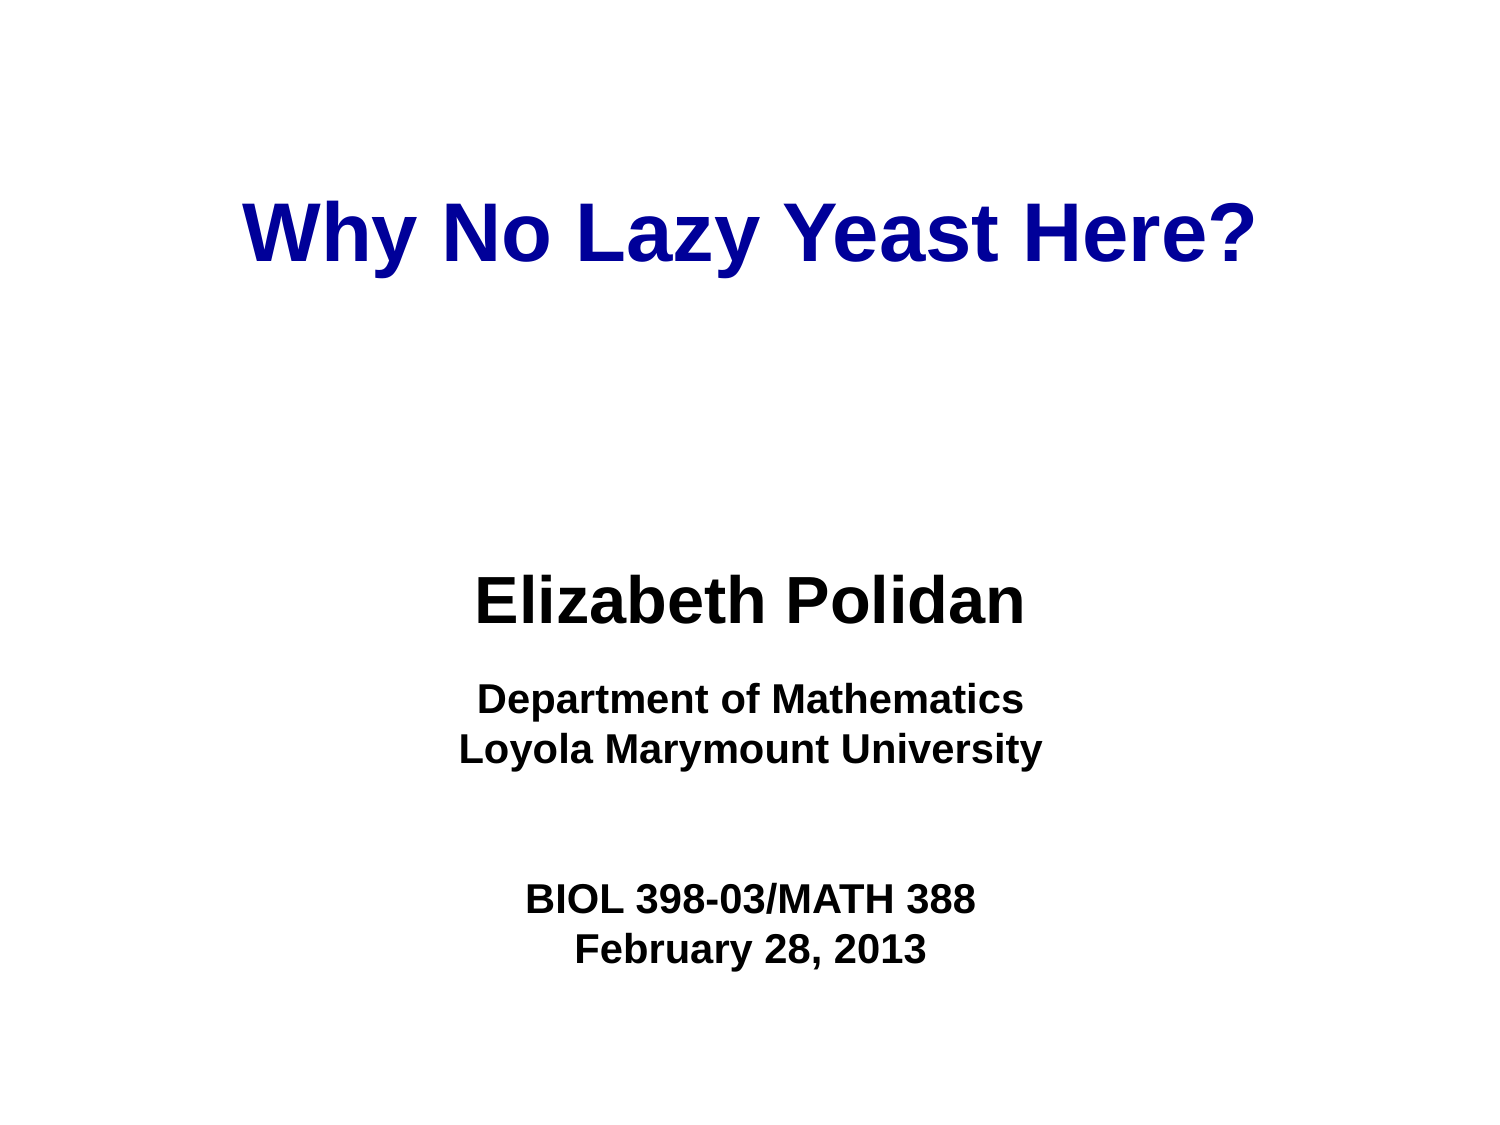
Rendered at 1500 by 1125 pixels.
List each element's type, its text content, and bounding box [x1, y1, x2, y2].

text_box Elizabeth Polidan Department of Mathematics Loyola Marymount University BIOL 398-03/MATH 388 February 28, 2013 [443, 549, 1058, 980]
text_box Why No Lazy Yeast Here? [101, 170, 1400, 286]
